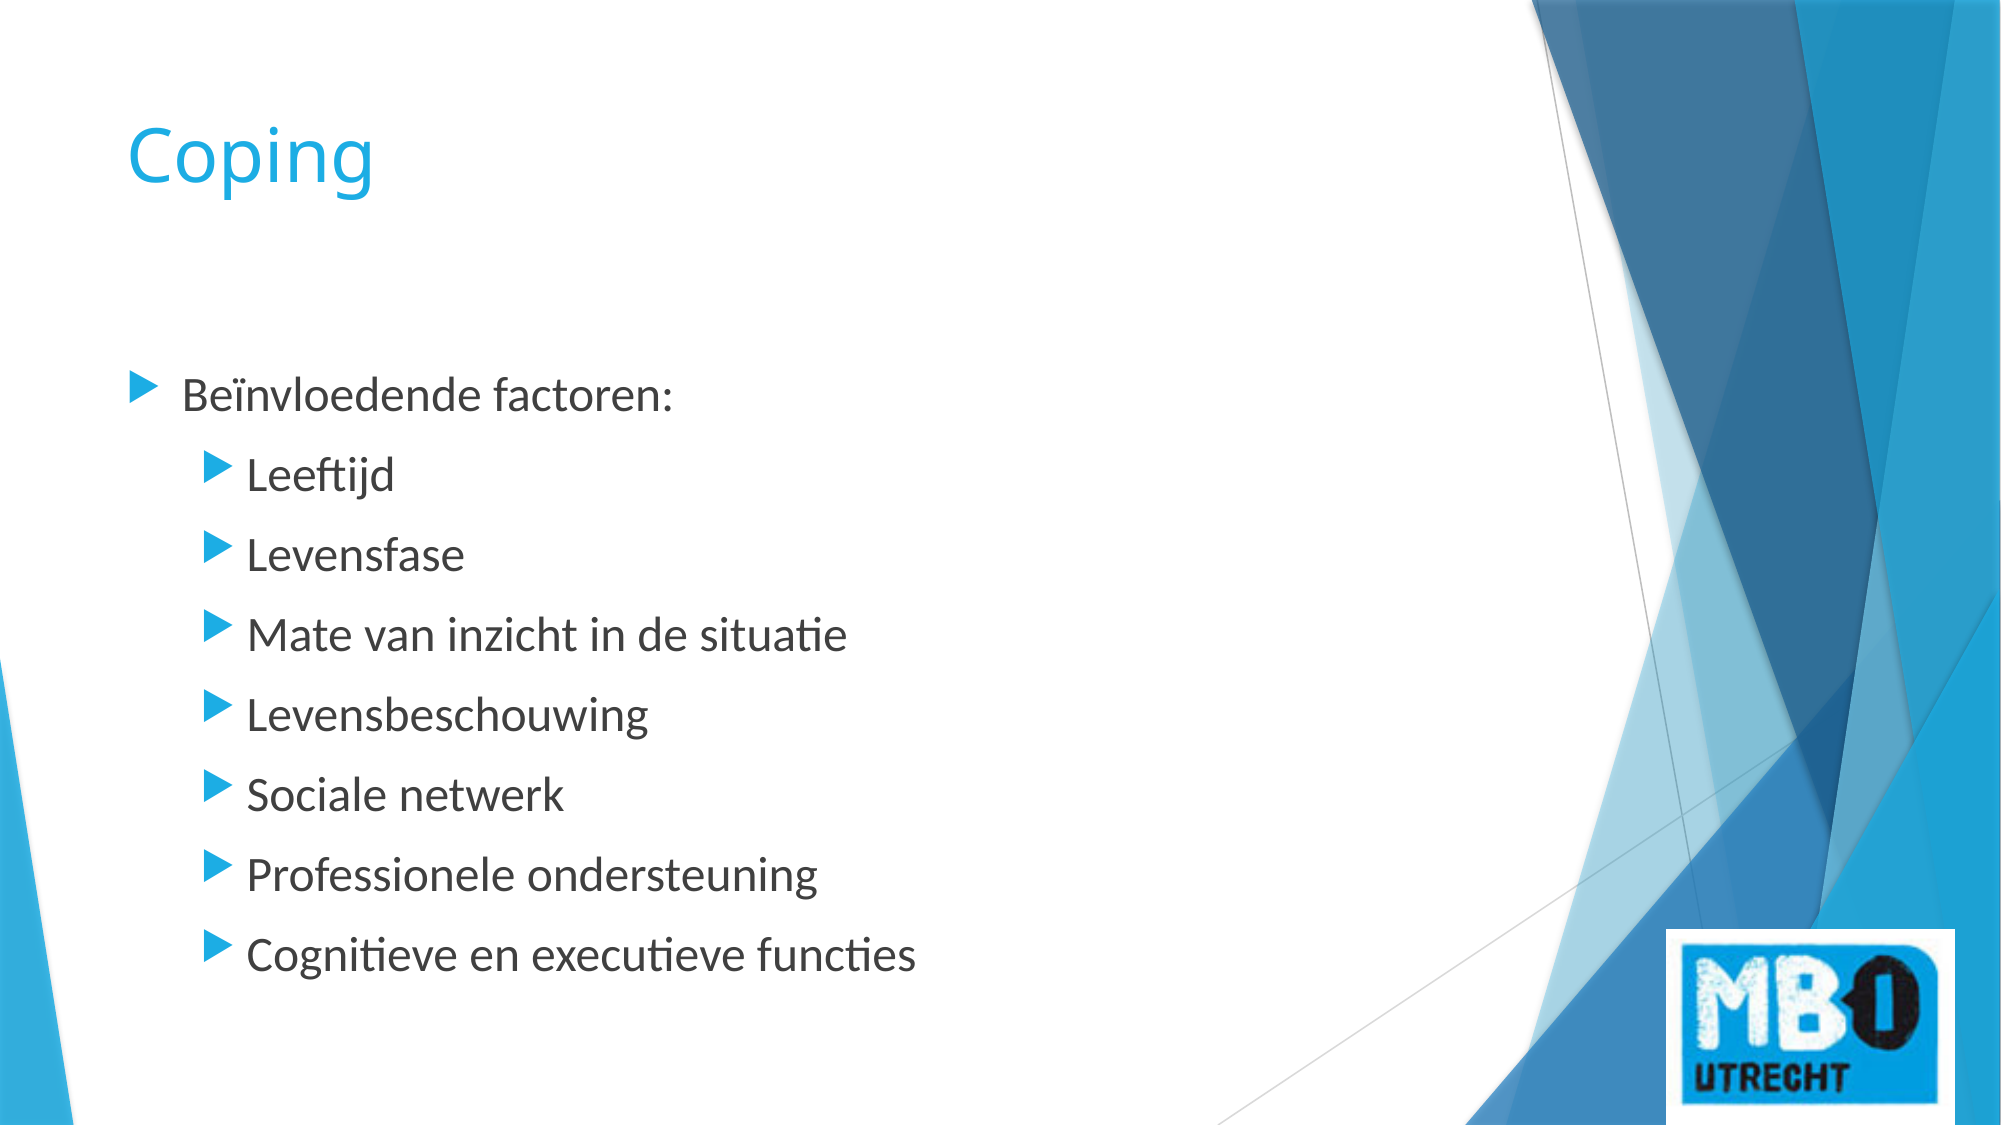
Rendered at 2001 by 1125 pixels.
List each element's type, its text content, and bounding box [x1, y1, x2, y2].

list Beïnvloedende factoren: Leeftijd Levensfase Mate van inzicht in de situatie Levensbeschouwing Sociale netwerk Professionele ondersteuning Cognitieve en executieve functies [111, 354, 1522, 992]
title Coping [111, 99, 1522, 317]
picture [1666, 928, 1955, 1125]
